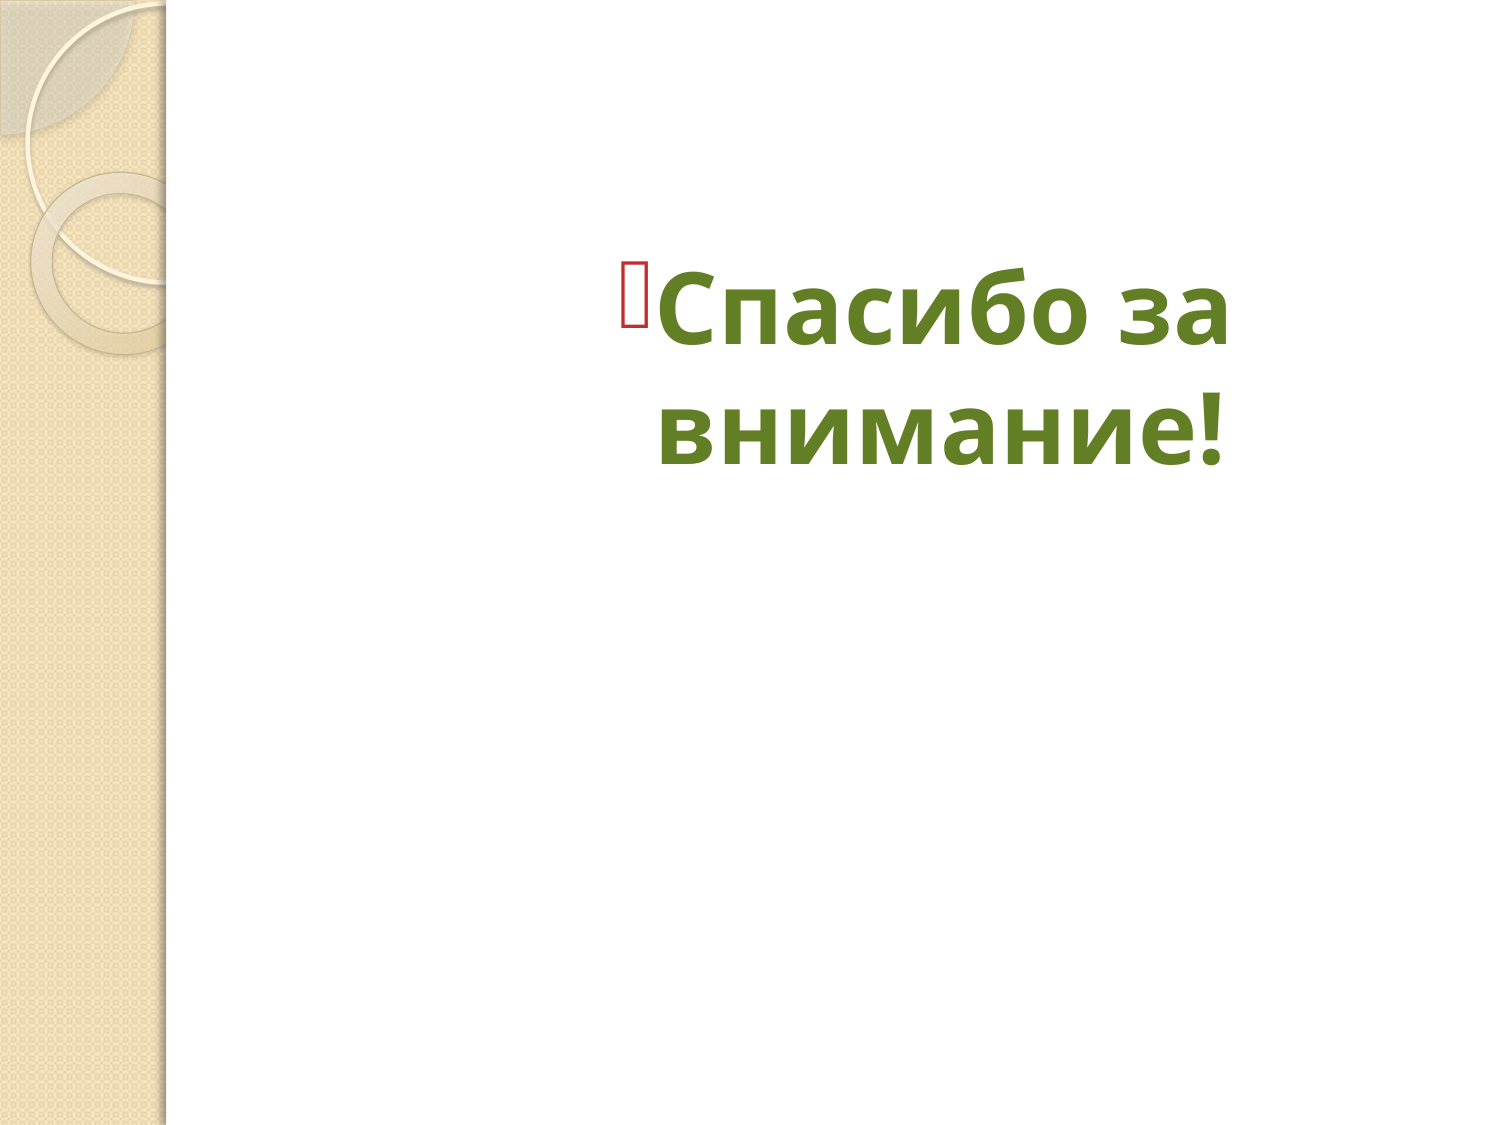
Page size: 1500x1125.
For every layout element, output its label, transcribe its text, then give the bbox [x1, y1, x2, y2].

list Спасибо за внимание! [235, 237, 1466, 1025]
